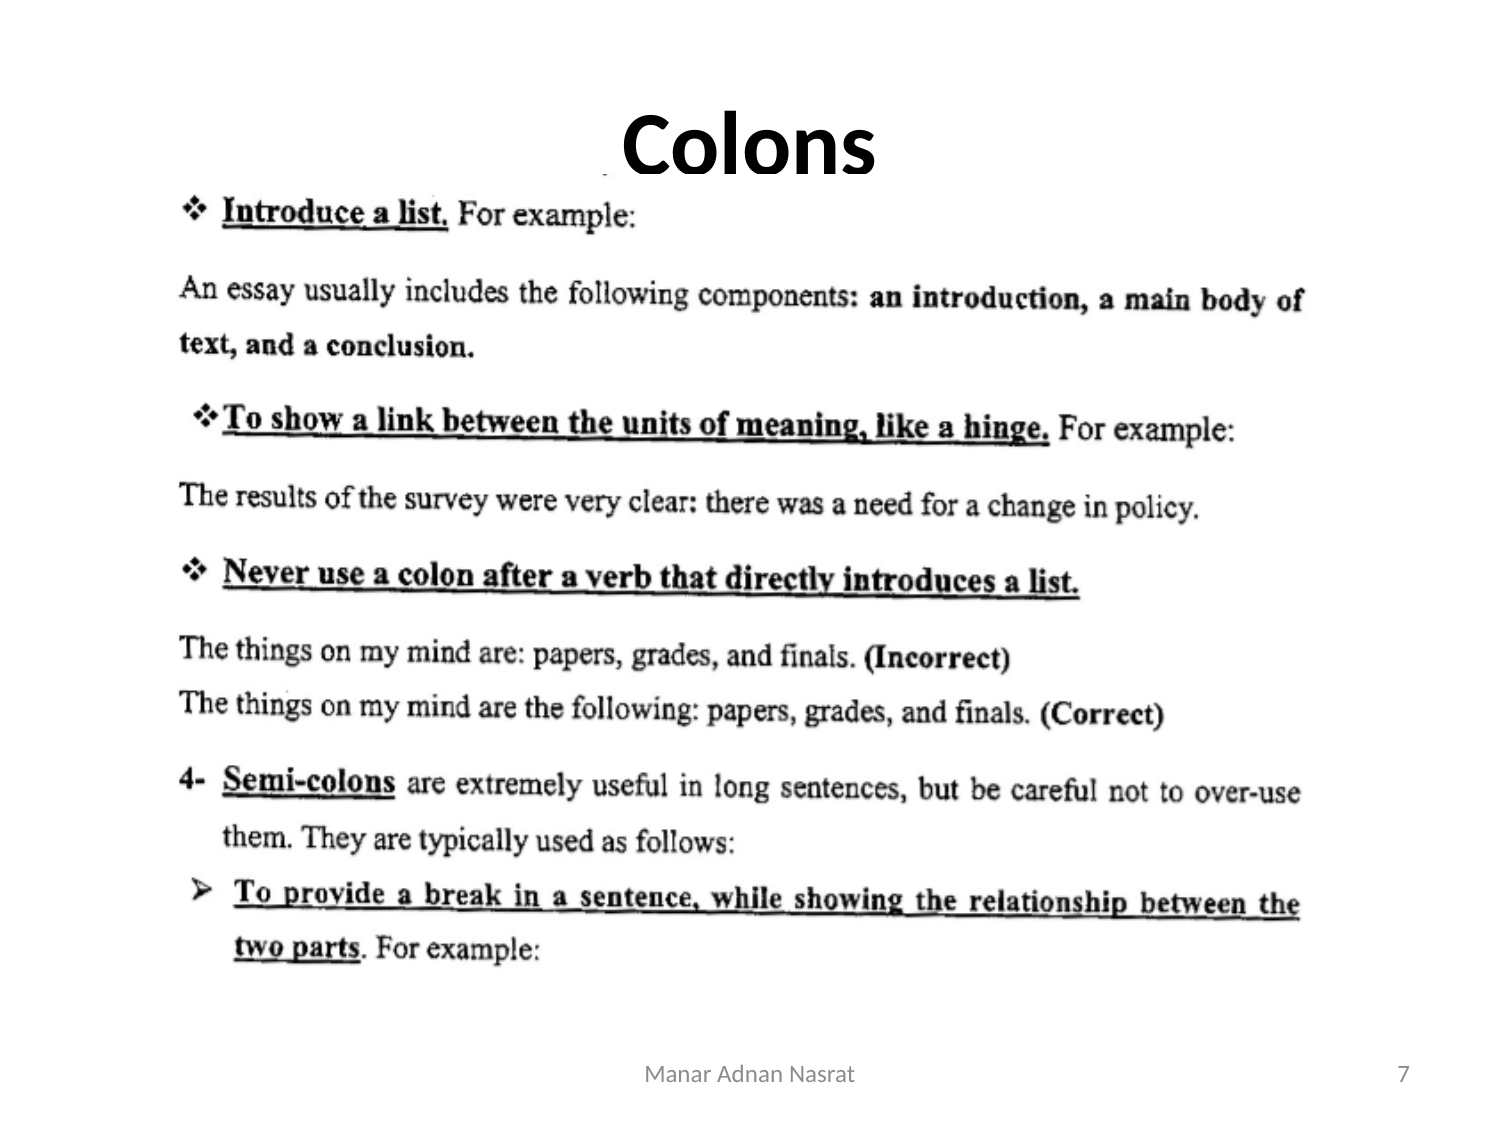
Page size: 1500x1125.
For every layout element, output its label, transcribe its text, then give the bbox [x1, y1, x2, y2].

slide_number 7 [1074, 1042, 1425, 1103]
footer Manar Adnan Nasrat [512, 1042, 988, 1103]
title Colons [75, 45, 1425, 233]
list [137, 174, 1376, 994]
